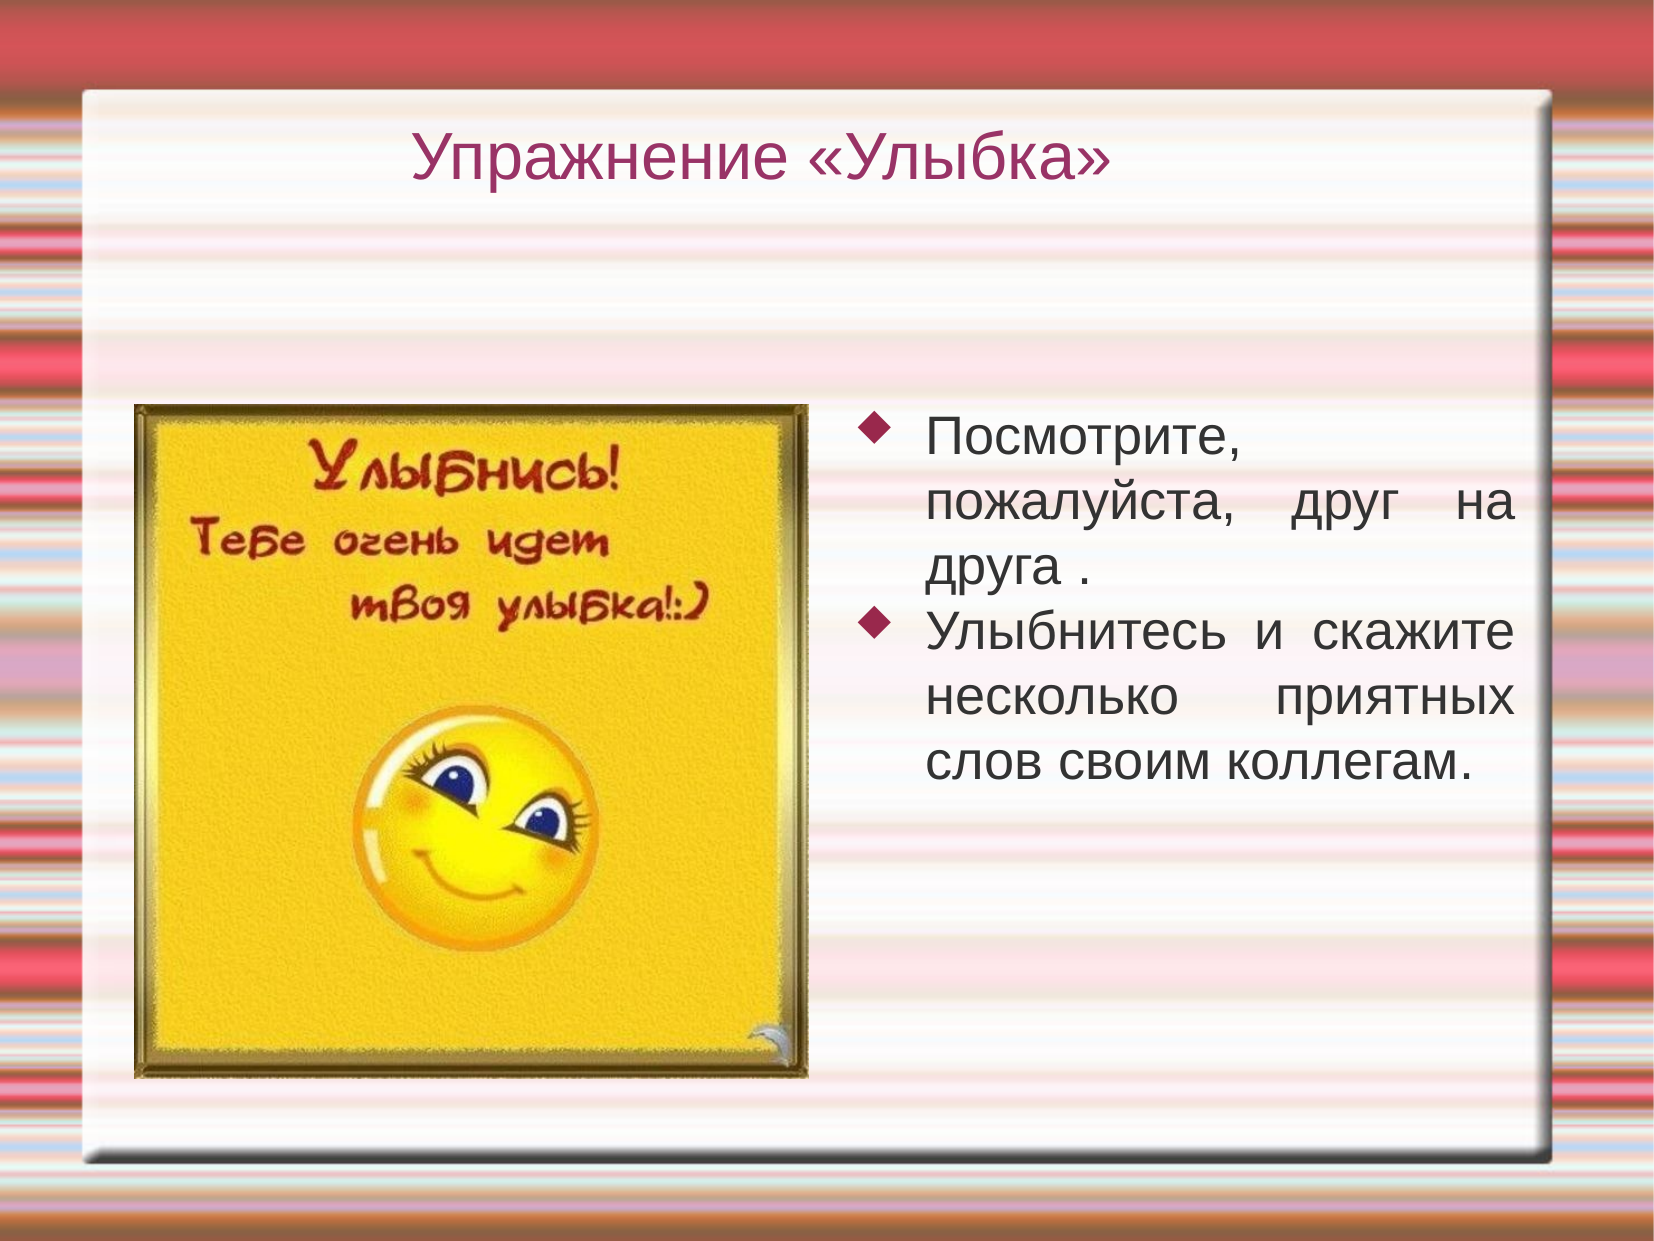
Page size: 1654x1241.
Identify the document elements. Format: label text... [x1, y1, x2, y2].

picture [0, 0, 1654, 1241]
list Посмотрите, пожалуйста, друг на друга . Улыбнитесь и скажите несколько приятных слов своим коллегам. [842, 350, 1517, 1056]
title Упражнение «Улыбка» [82, 49, 1571, 257]
